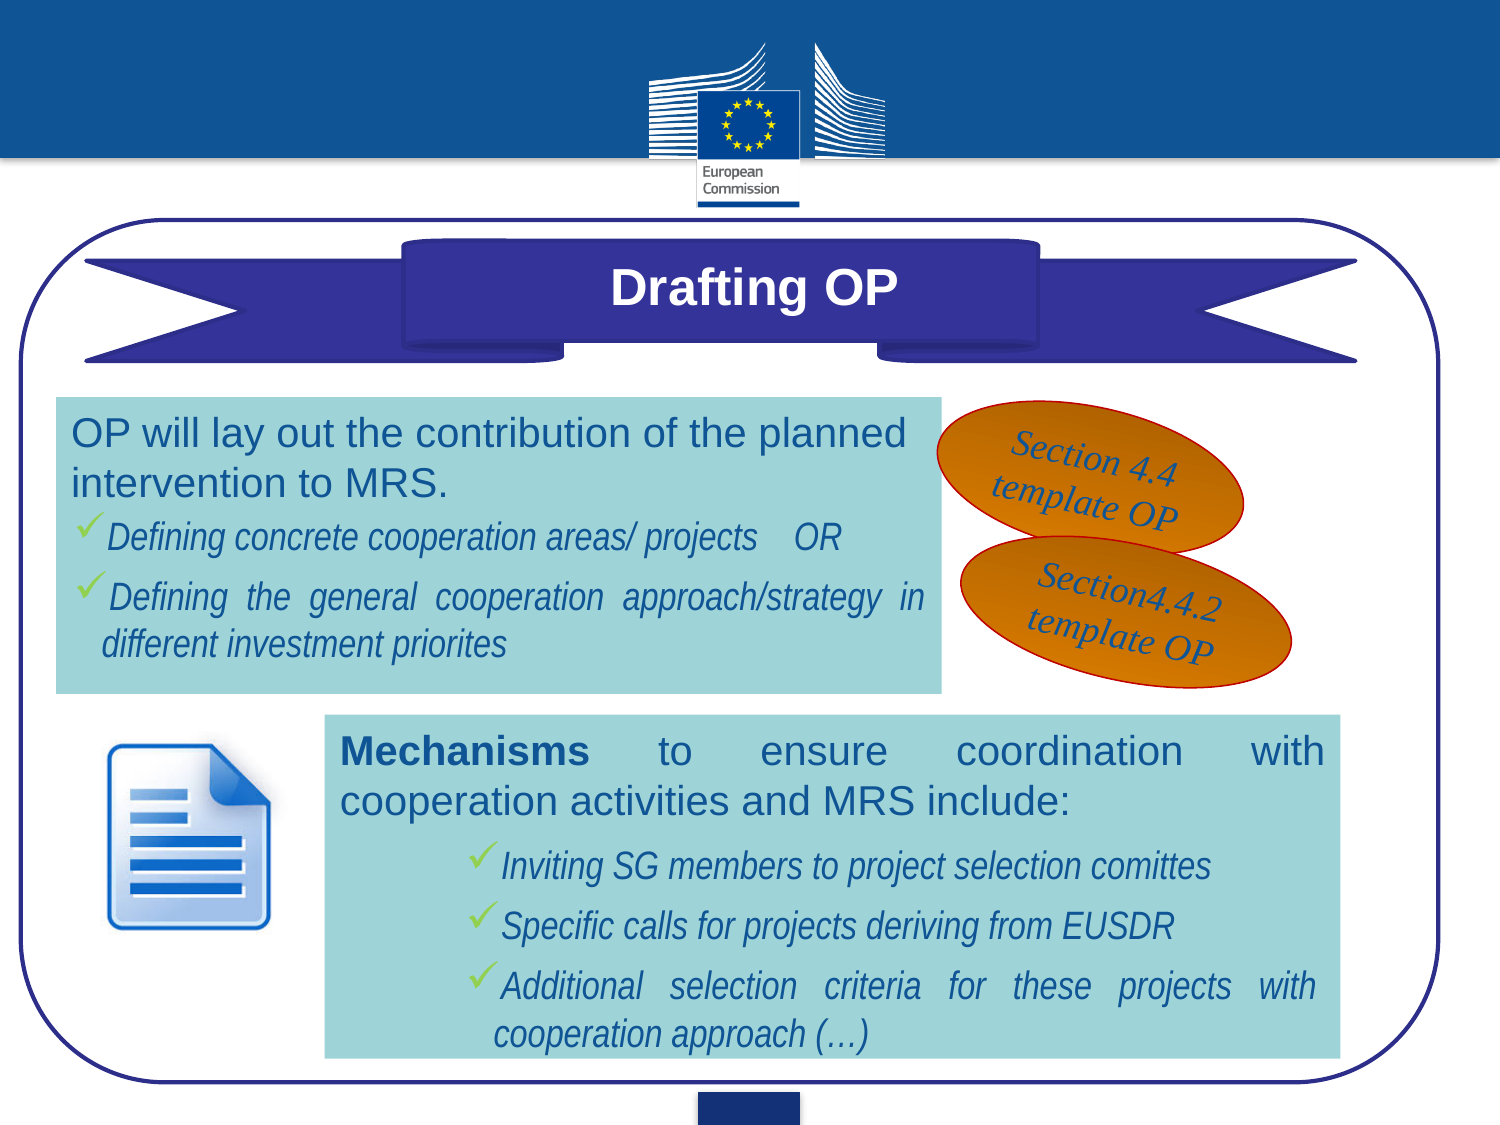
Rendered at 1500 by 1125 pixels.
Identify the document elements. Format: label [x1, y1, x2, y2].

picture [649, 42, 885, 208]
text_box [20, 219, 1439, 1083]
picture [76, 722, 306, 952]
